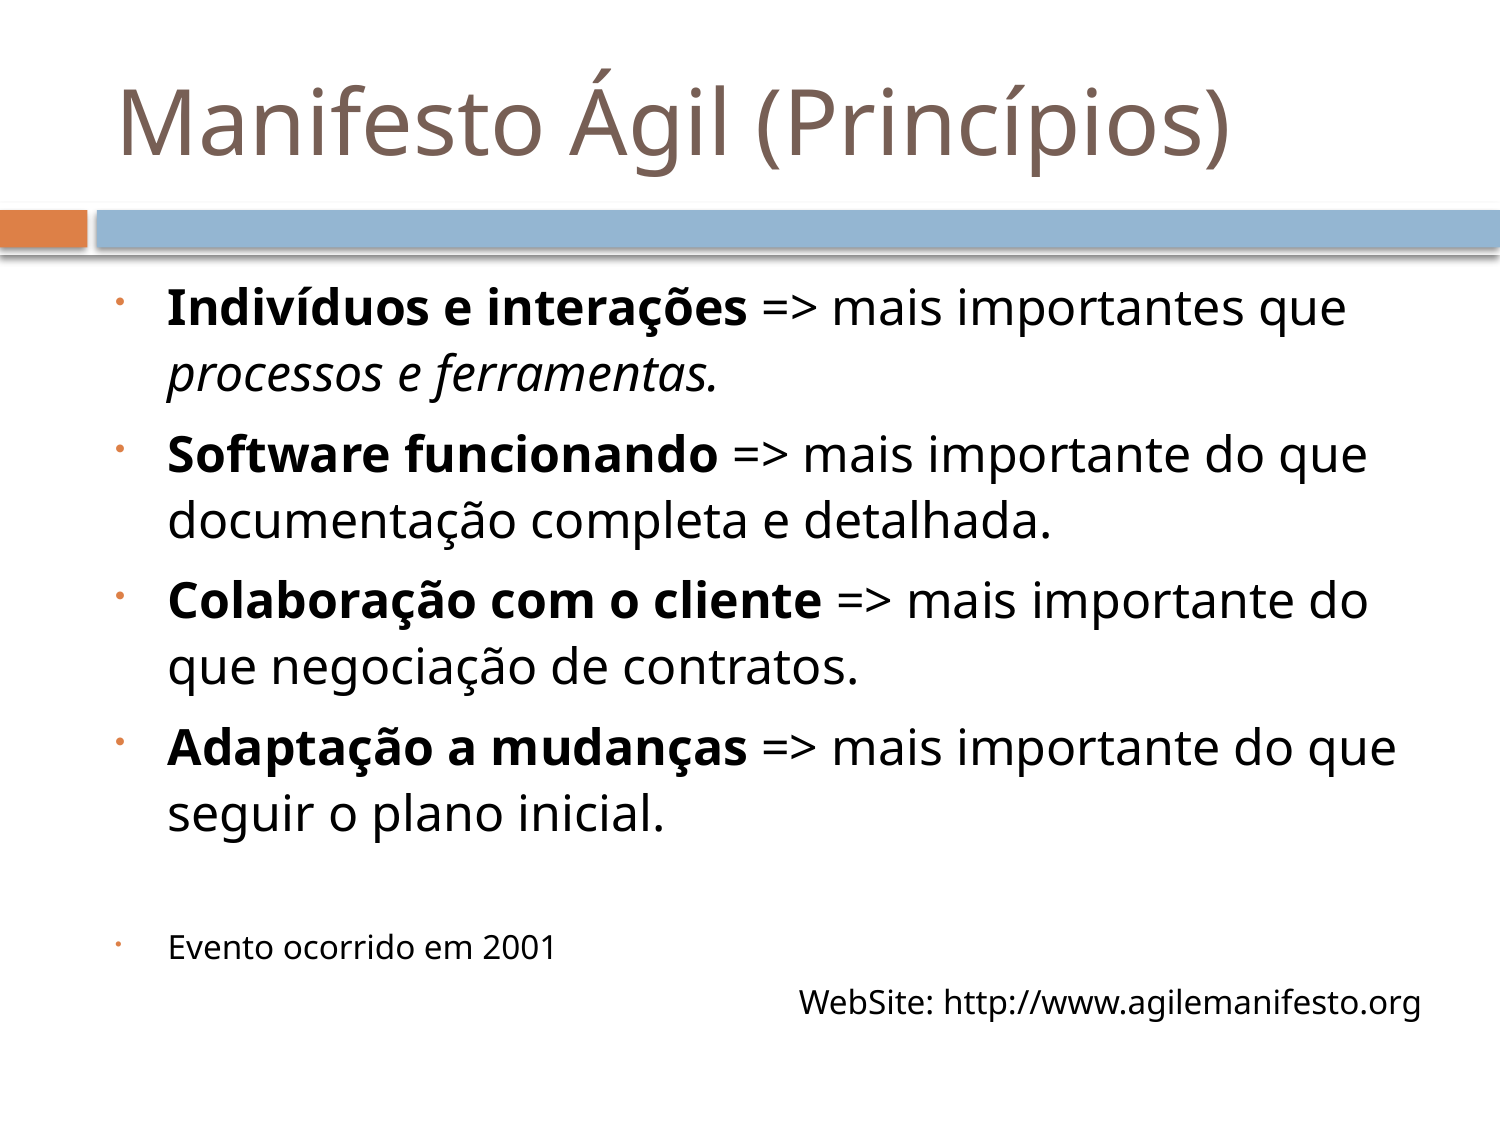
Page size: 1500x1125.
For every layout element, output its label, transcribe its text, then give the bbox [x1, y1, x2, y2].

title Manifesto Ágil (Princípios) [100, 37, 1438, 200]
list Indivíduos e interações => mais importantes que processos e ferramentas. Software funcionando => mais importante do que documentação completa e detalhada. Colaboração com o cliente => mais importante do que negociação de contratos. Adaptação a mudanças => mais importante do que seguir o plano inicial. Evento ocorrido em 2001 WebSite: http://www.agilemanifesto.org [100, 262, 1438, 1050]
